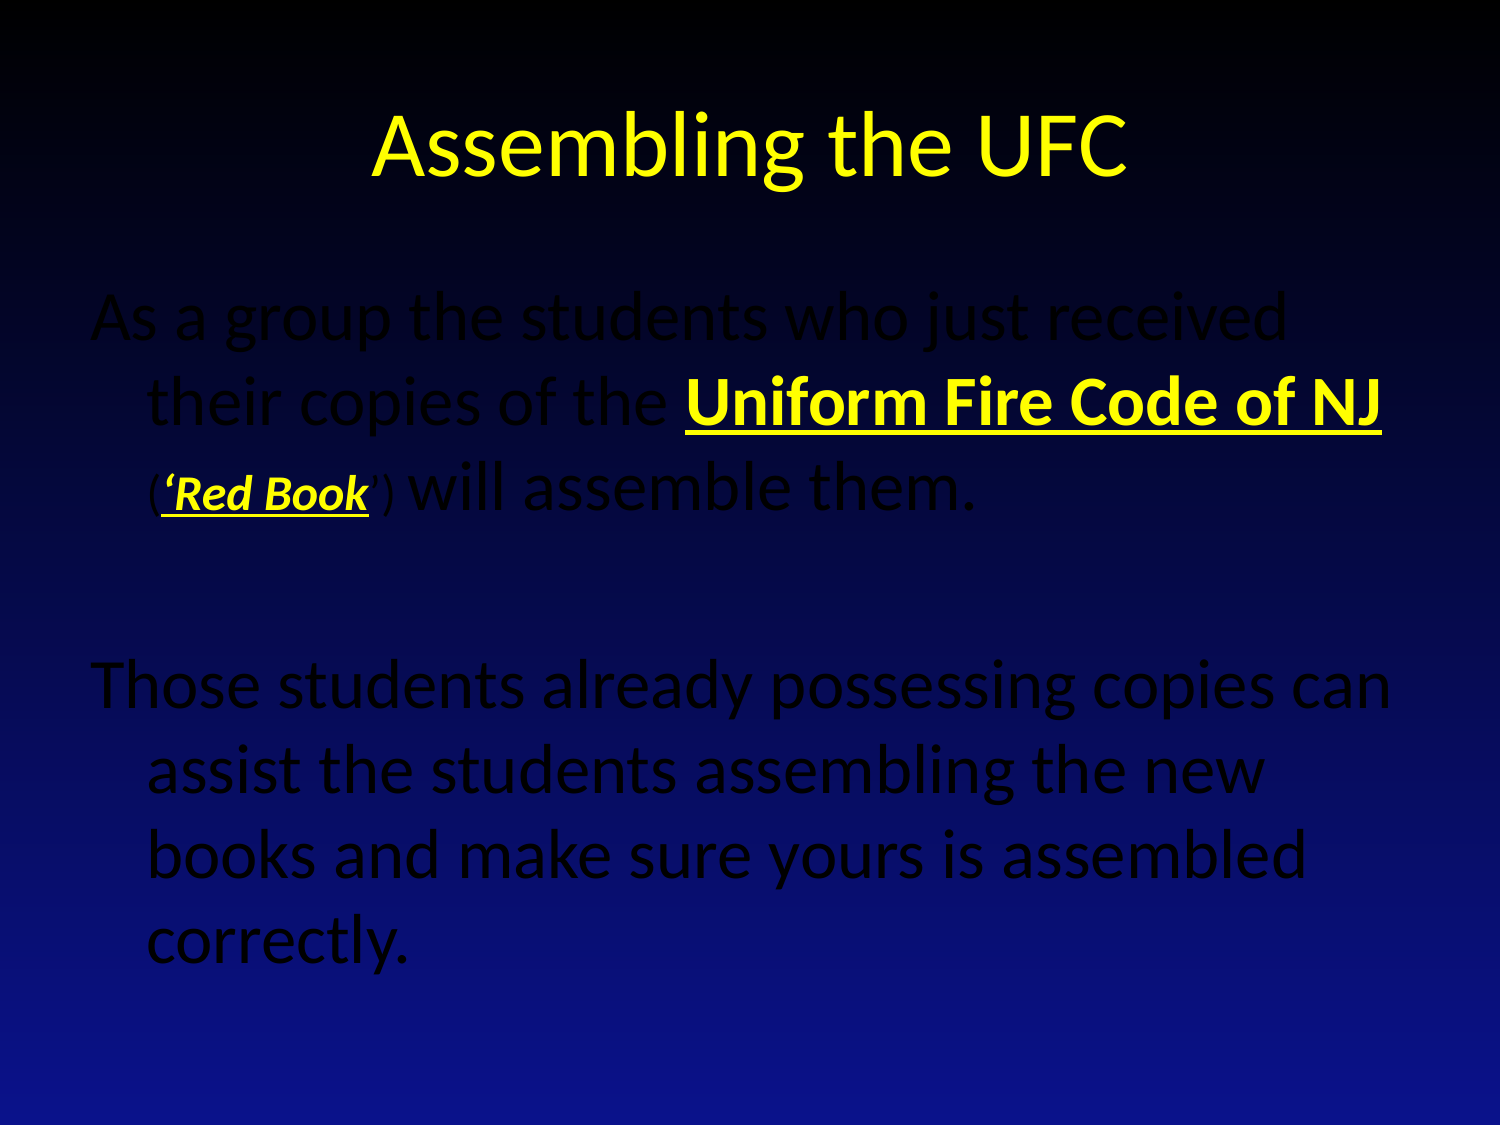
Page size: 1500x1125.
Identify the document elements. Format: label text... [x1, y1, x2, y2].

title Assembling the UFC [75, 45, 1425, 233]
list As a group the students who just received their copies of the Uniform Fire Code of NJ (‘Red Book’) will assemble them. Those students already possessing copies can assist the students assembling the new books and make sure yours is assembled correctly. [75, 262, 1425, 1005]
